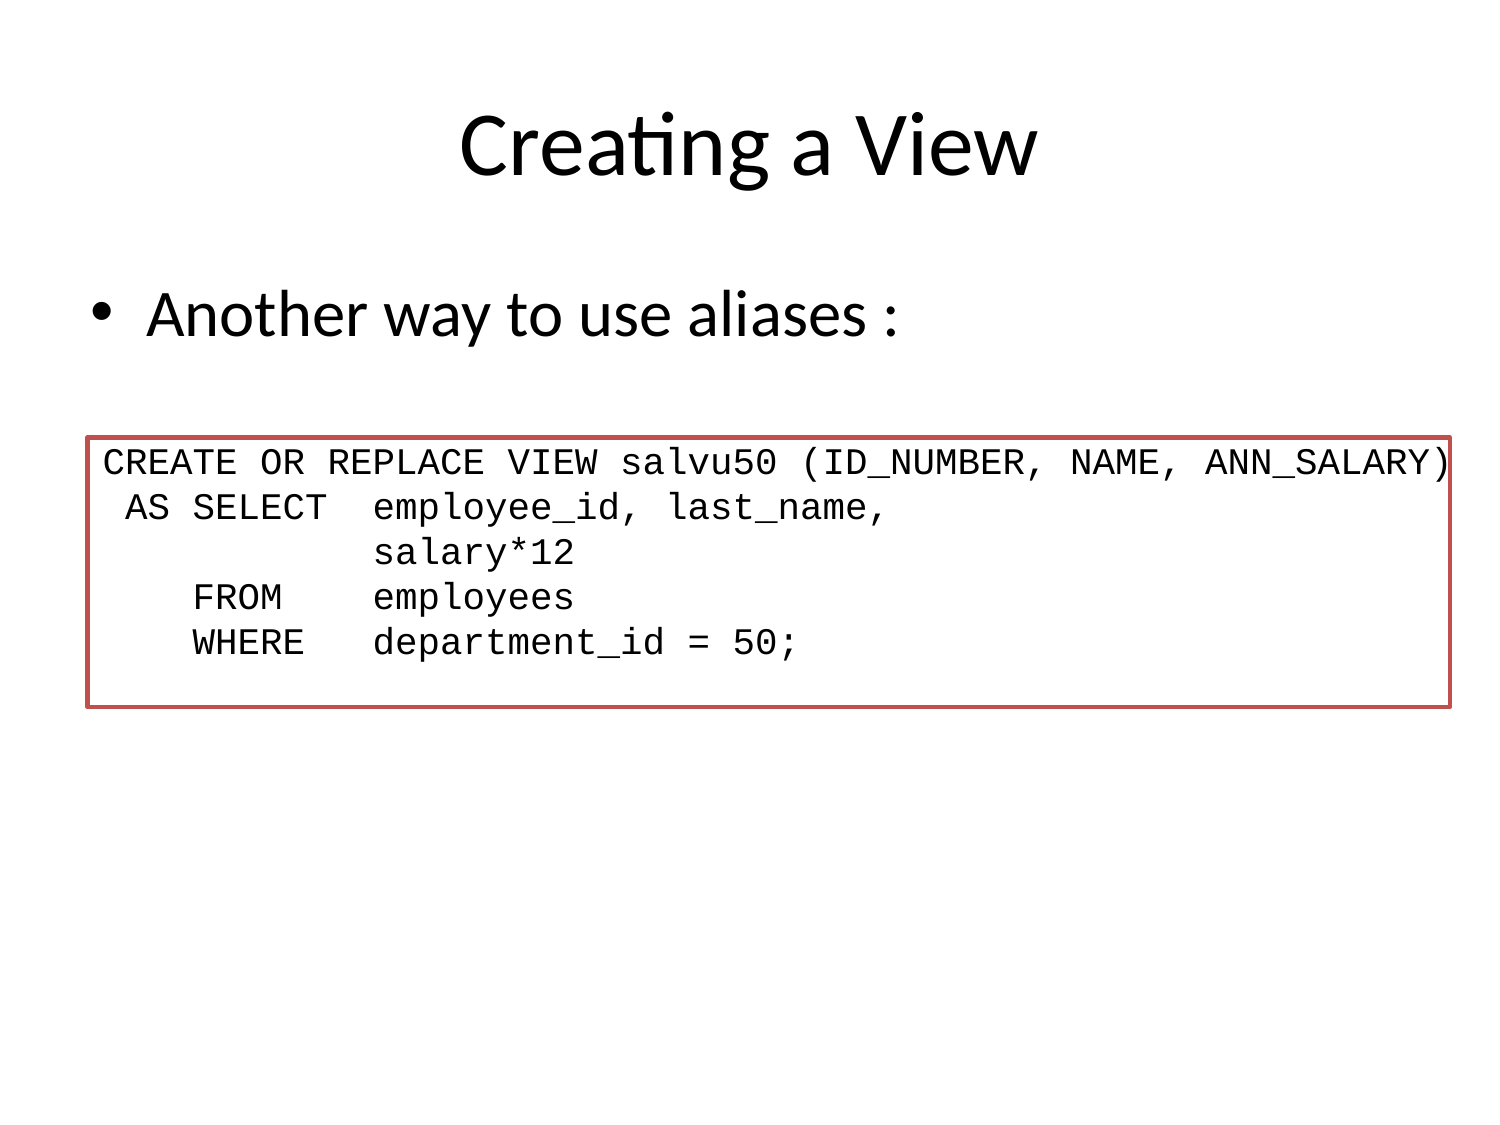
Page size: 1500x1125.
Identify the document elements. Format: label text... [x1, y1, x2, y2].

title Creating a View [75, 45, 1425, 233]
text_box CREATE OR REPLACE VIEW salvu50 (ID_NUMBER, NAME, ANN_SALARY) AS SELECT employee_id, last_name, salary*12 FROM employees WHERE department_id = 50; [85, 435, 1452, 709]
list Another way to use aliases : [75, 262, 1425, 1005]
